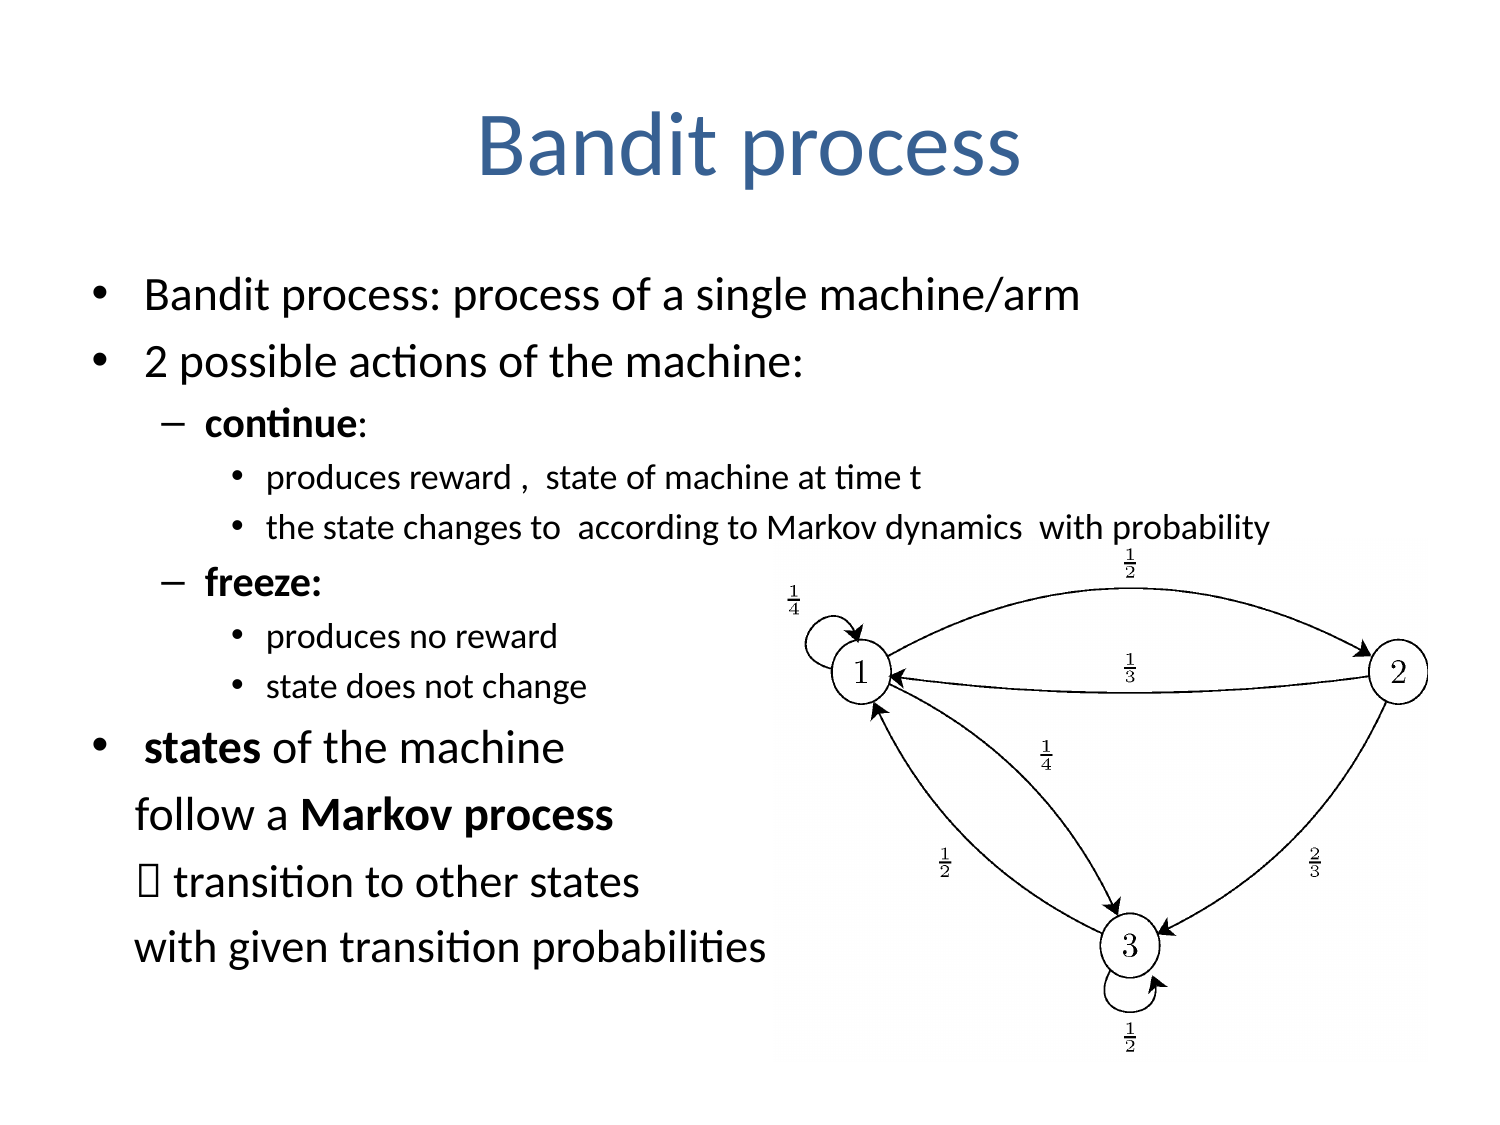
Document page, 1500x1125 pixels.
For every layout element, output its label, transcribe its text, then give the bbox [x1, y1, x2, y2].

title Bandit process [75, 45, 1425, 233]
picture [773, 538, 1428, 1062]
